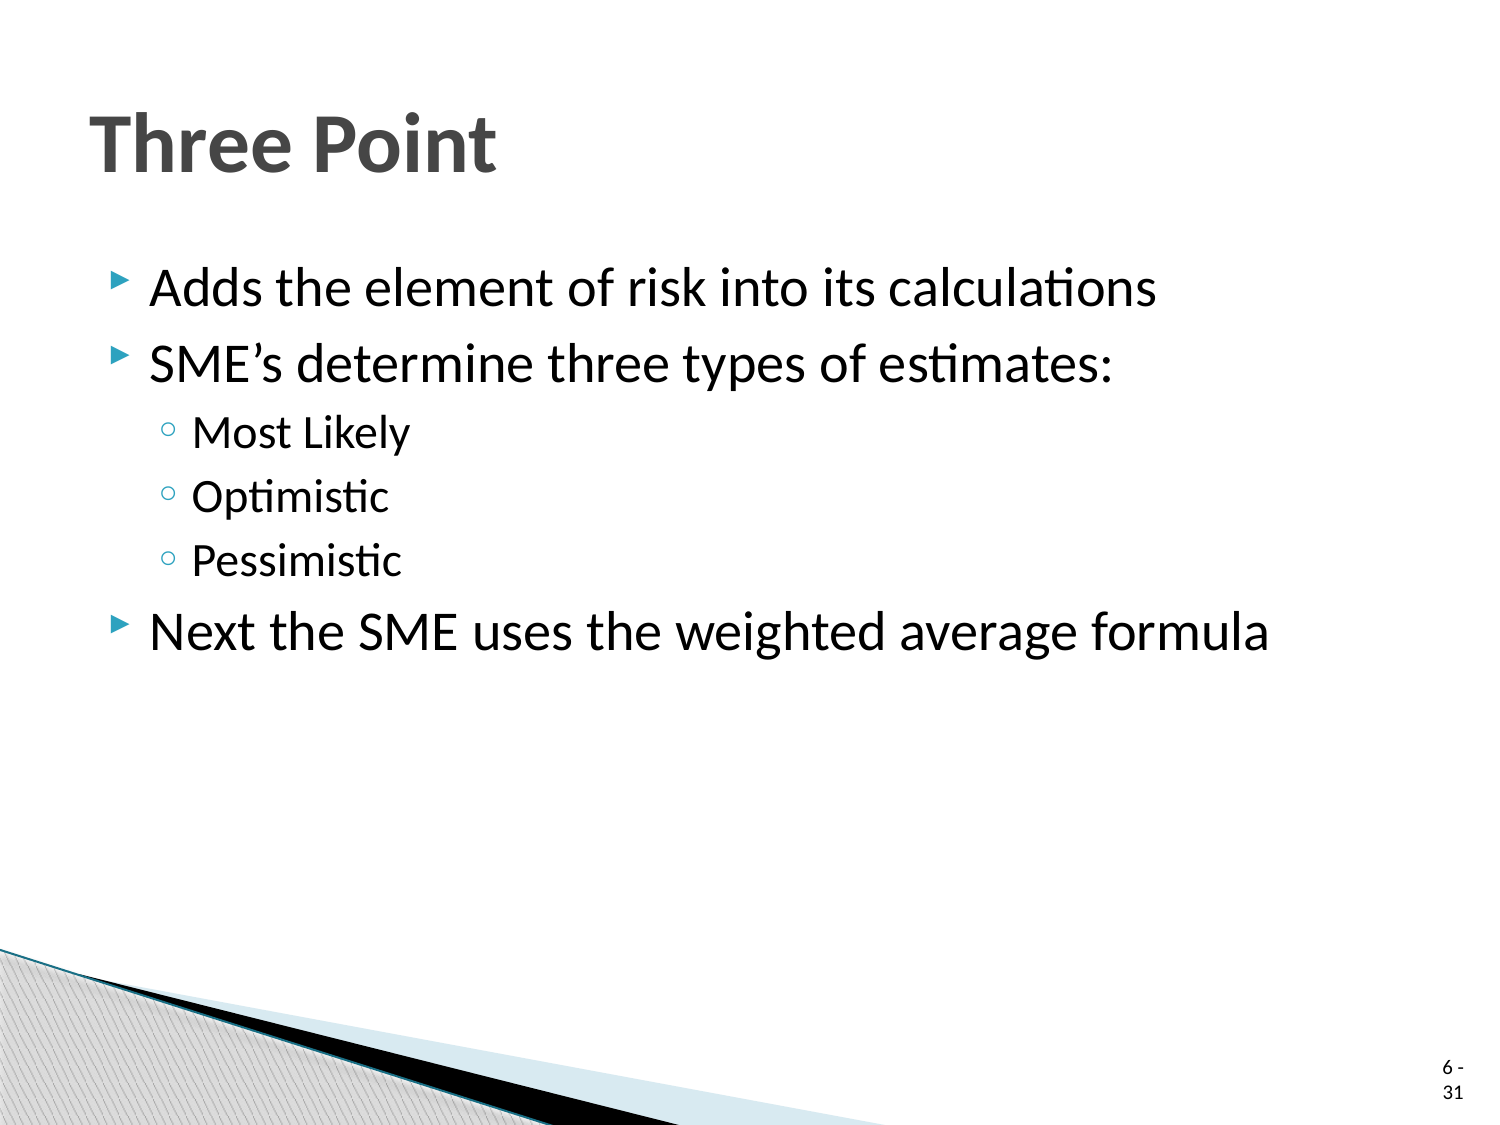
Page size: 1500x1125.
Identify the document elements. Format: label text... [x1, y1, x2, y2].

list Adds the element of risk into its calculations SME’s determine three types of estimates: Most Likely Optimistic Pessimistic Next the SME uses the weighted average formula [75, 243, 1425, 986]
slide_number 6 - 31 [1418, 1051, 1479, 1112]
title Three Point [75, 45, 1425, 233]
